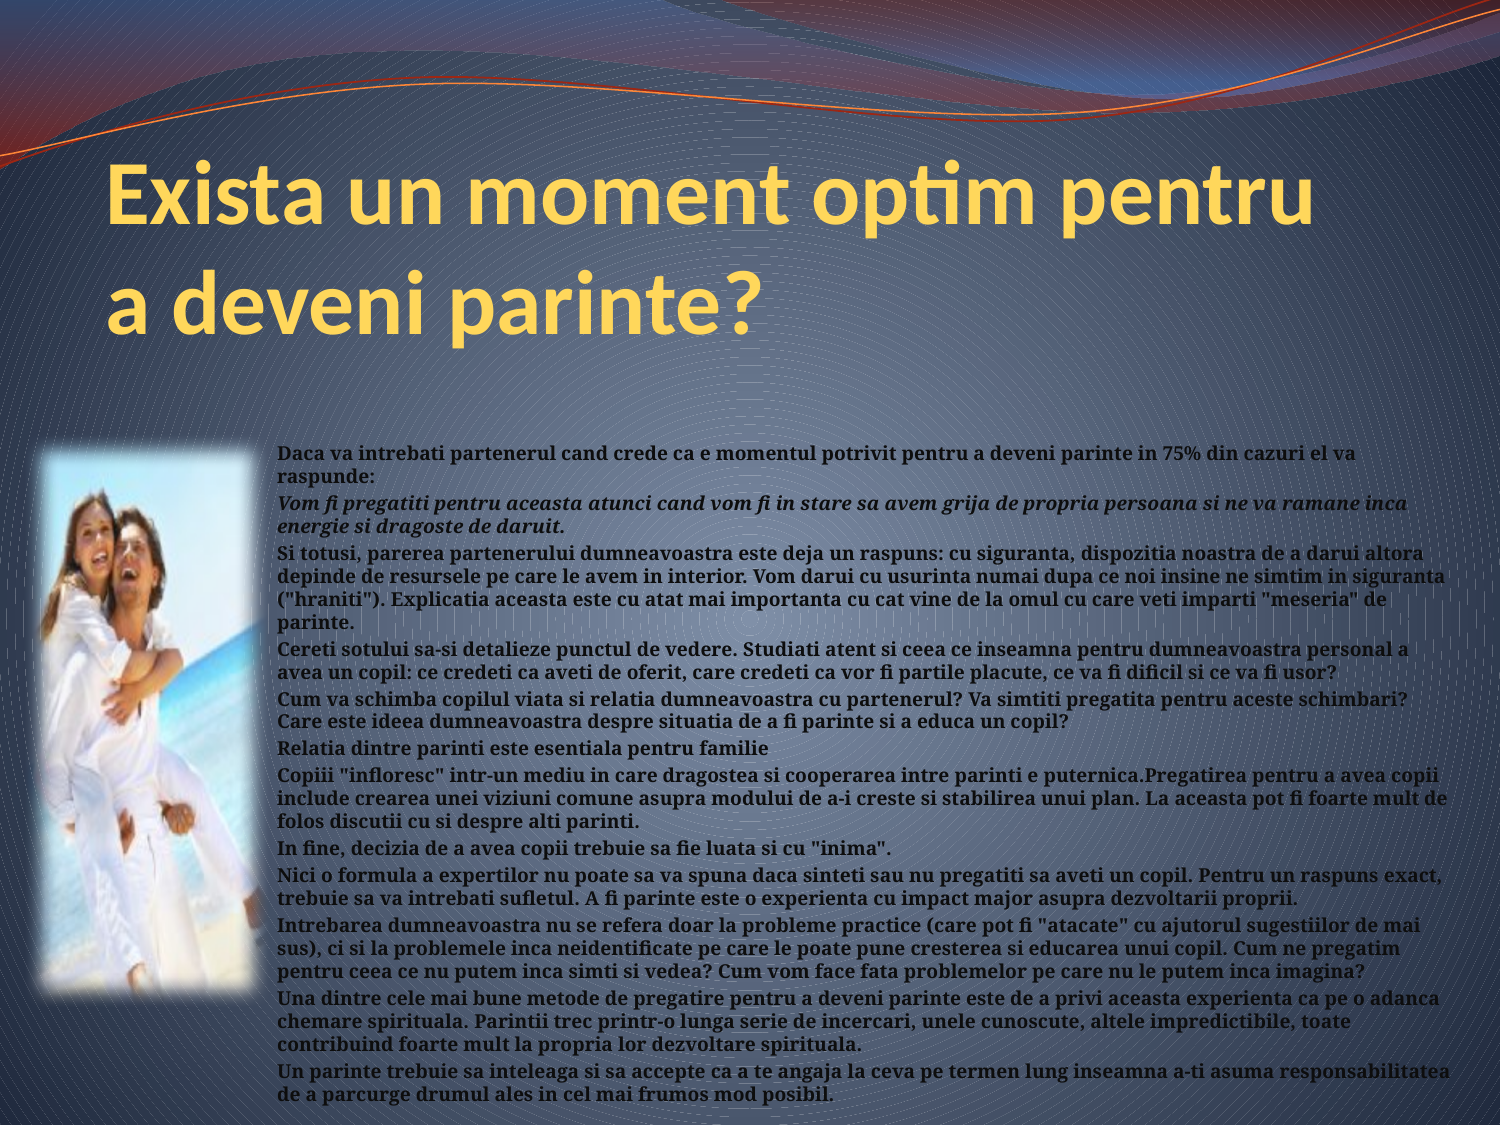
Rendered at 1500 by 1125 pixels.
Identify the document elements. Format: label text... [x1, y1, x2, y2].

title Sarcina [269, 434, 277, 1020]
list Daca va intrebati partenerul cand crede ca e momentul potrivit pentru a deveni parinte in 75% din cazuri el va raspunde: Vom fi pregatiti pentru aceasta atunci cand vom fi in stare sa avem grija de propria persoana si ne va ramane inca energie si dragoste de daruit. Si totusi, parerea partenerului dumneavoastra este deja un raspuns: cu siguranta, dispozitia noastra de a darui altora depinde de resursele pe care le avem in interior. Vom darui cu usurinta numai dupa ce noi insine ne simtim in siguranta ("hraniti"). Explicatia aceasta este cu atat mai importanta cu cat vine de la omul cu care veti imparti "meseria" de parinte. Cereti sotului sa-si detalieze punctul de vedere. Studiati atent si ceea ce inseamna pentru dumneavoastra personal a avea un copil: ce credeti ca aveti de oferit, care credeti ca vor fi partile placute, ce va fi dificil si ce va fi usor? Cum va schimba copilul viata si relatia dumneavoastra cu partenerul? Va simtiti pregatita pentru aceste schimbari? Care este ideea dumneavoastra despre situatia de a fi parinte si a educa un copil? Relatia dintre parinti este esentiala pentru familie Copiii "infloresc" intr-un mediu in care dragostea si cooperarea intre parinti e puternica.Pregatirea pentru a avea copii include crearea unei viziuni comune asupra modului de a-i creste si stabilirea unui plan. La aceasta pot fi foarte mult de folos discutii cu si despre alti parinti. In fine, decizia de a avea copii trebuie sa fie luata si cu "inima". Nici o formula a expertilor nu poate sa va spuna daca sinteti sau nu pregatiti sa aveti un copil. Pentru un raspuns exact, trebuie sa va intrebati sufletul. A fi parinte este o experienta cu impact major asupra dezvoltarii proprii. Intrebarea dumneavoastra nu se refera doar la probleme practice (care pot fi "atacate" cu ajutorul sugestiilor de mai sus), ci si la problemele inca neidentificate pe care le poate pune cresterea si educarea unui copil. Cum ne pregatim pentru ceea ce nu putem inca simti si vedea? Cum vom face fata problemelor pe care nu le putem inca imagina? Una dintre cele mai bune metode de pregatire pentru a deveni parinte este de a privi aceasta experienta ca pe o adanca chemare spirituala. Parintii trec printr-o lunga serie de incercari, unele cunoscute, altele impredictibile, toate contribuind foarte mult la propria lor dezvoltare spirituala. Un parinte trebuie sa inteleaga si sa accepte ca a te angaja la ceva pe termen lung inseamna a-ti asuma responsabilitatea de a parcurge drumul ales in cel mai frumos mod posibil. [269, 433, 1466, 1125]
picture [23, 433, 270, 1008]
title Exista un moment optim pentru a deveni parinte? [105, 269, 1381, 433]
